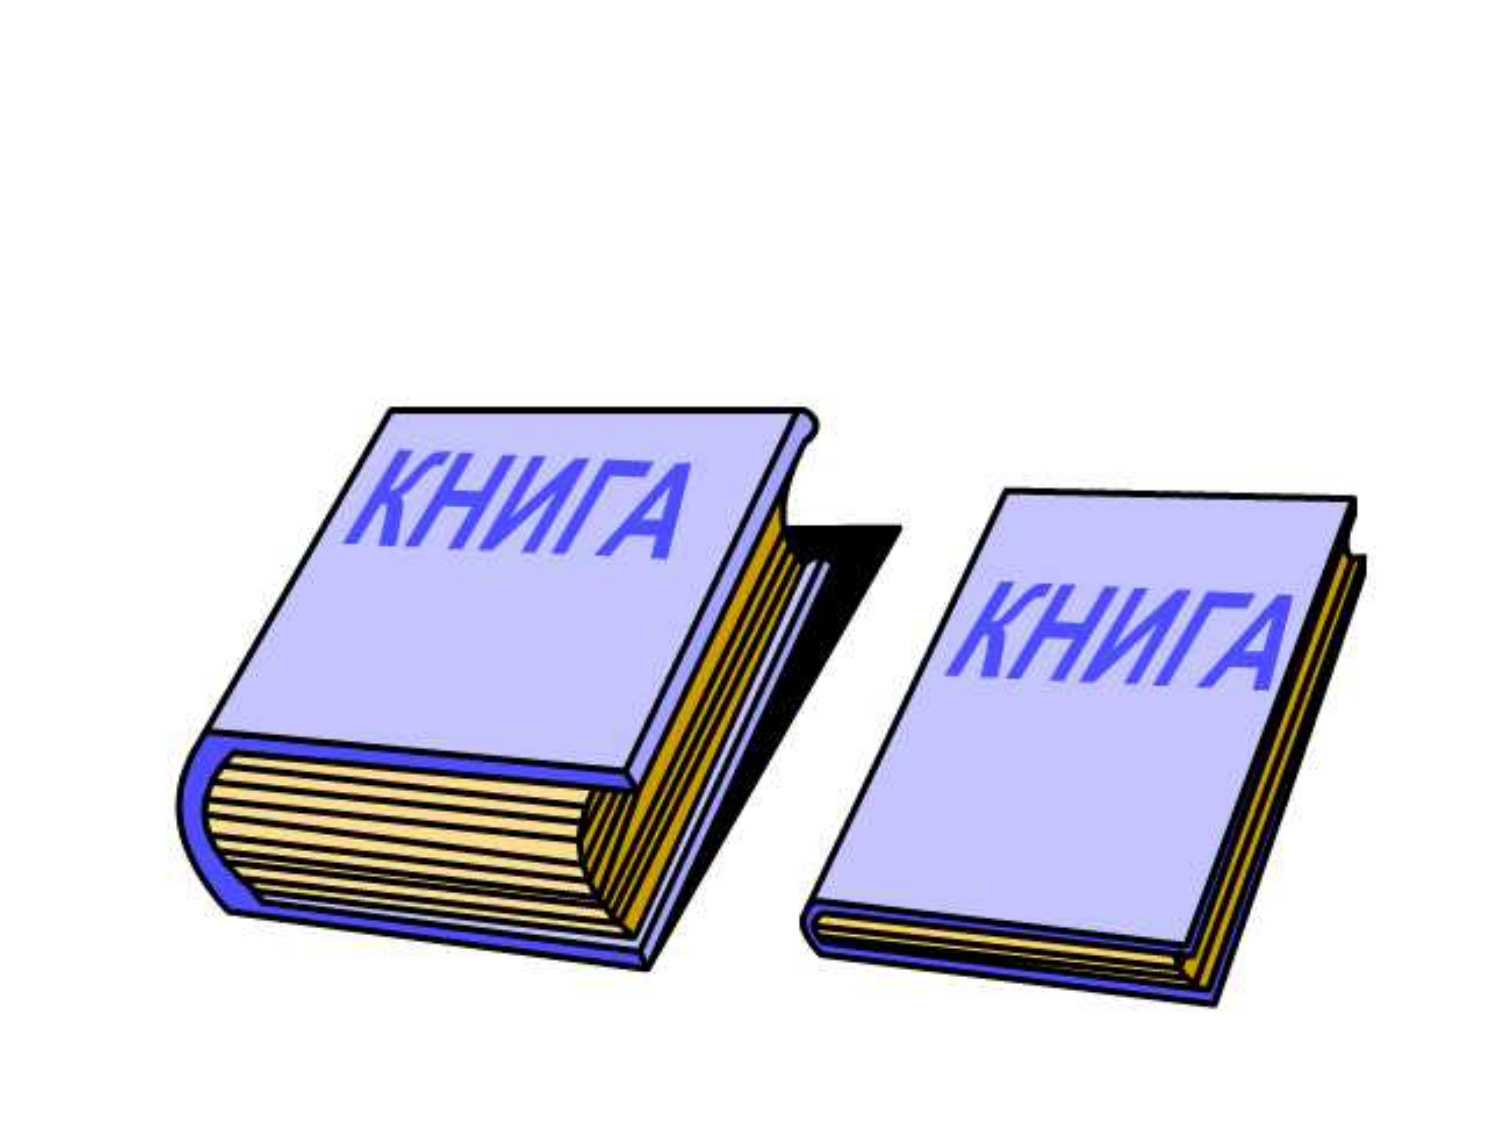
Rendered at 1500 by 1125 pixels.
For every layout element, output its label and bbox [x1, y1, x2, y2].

picture [130, 361, 1409, 1012]
